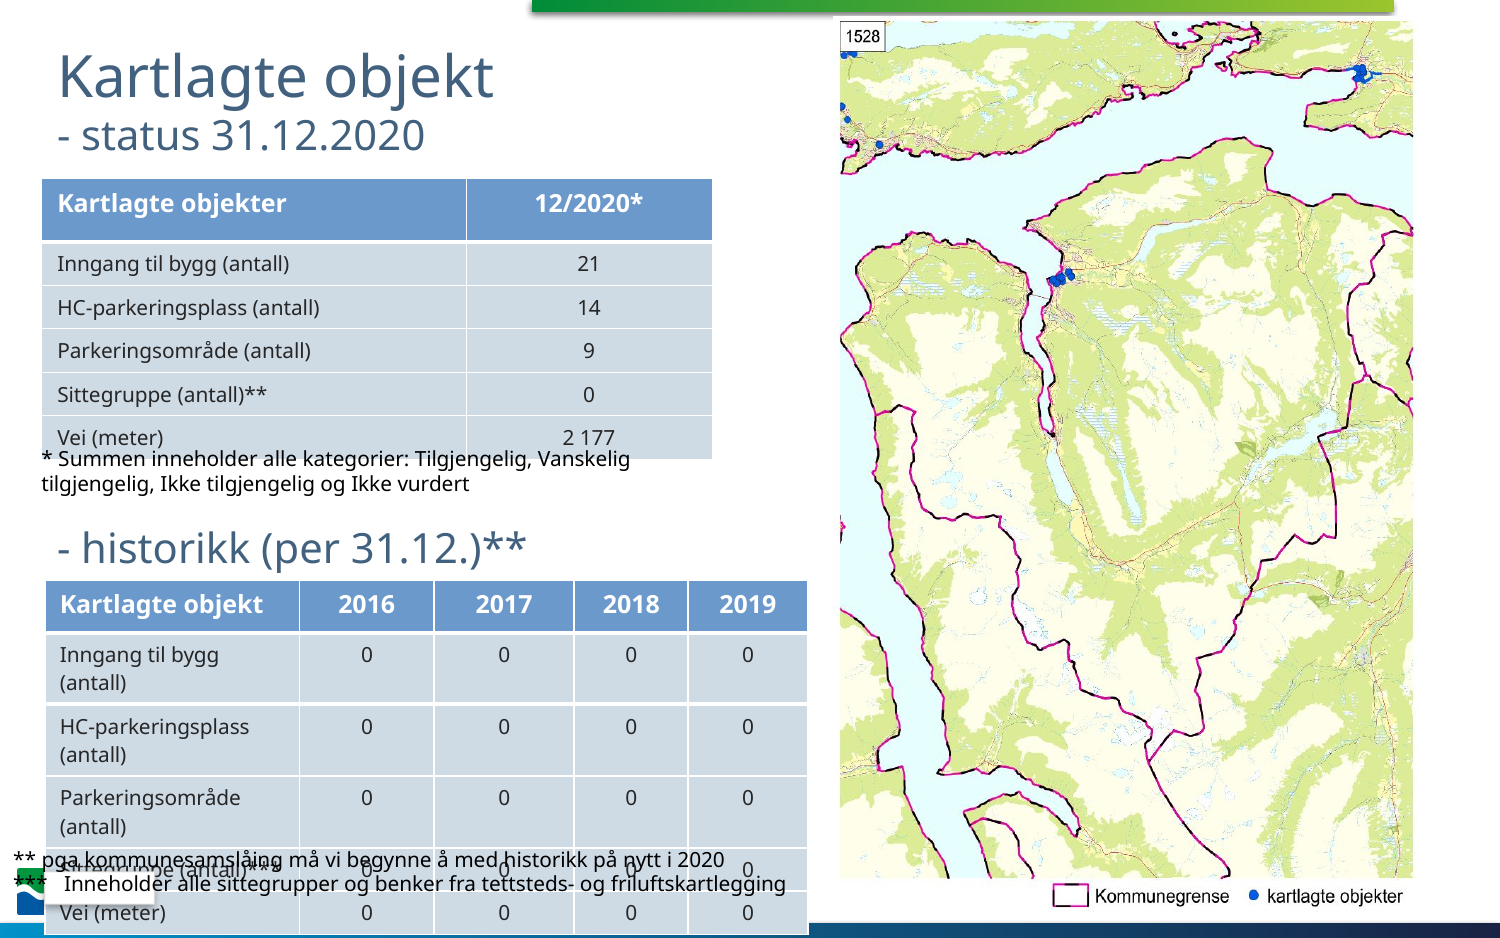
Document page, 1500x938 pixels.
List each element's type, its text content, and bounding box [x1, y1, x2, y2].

table_cell 0 [300, 904, 433, 934]
table_cell 0 [300, 777, 433, 838]
table_header Kartlagte objekt [46, 581, 299, 631]
table_cell Vei (meter) [46, 904, 299, 934]
table_header Kartlagte objekter [42, 179, 466, 240]
table_header 12/2020* [467, 179, 712, 240]
table_cell 0 [467, 373, 712, 415]
text_box Kartlagte objekt - status 31.12.2020 [42, 24, 828, 167]
table_cell 0 [435, 904, 573, 934]
table_cell 0 [802, 849, 807, 890]
table_cell 0 [300, 635, 433, 702]
table_cell 0 [575, 706, 687, 775]
table_cell Parkeringsområde (antall) [42, 329, 466, 372]
table_cell 0 [575, 777, 687, 838]
text_box - historikk (per 31.12.)** [42, 496, 828, 580]
table_cell 0 [435, 706, 573, 775]
table_cell 14 [467, 286, 712, 328]
table_cell Vei (meter) [42, 416, 466, 438]
picture [833, 16, 1419, 913]
text_box ** pga kommunesamslåing må vi begynne å med historikk på nytt i 2020 *** Inneholder alle sittegrupper og benker fra tettsteds- og friluftskartlegging [0, 838, 802, 904]
table_cell 0 [689, 706, 807, 775]
table_cell Parkeringsområde (antall) [46, 777, 299, 838]
table_cell 0 [435, 635, 573, 702]
table_cell 0 [300, 706, 433, 775]
table_cell HC-parkeringsplass (antall) [42, 286, 466, 328]
table_cell 0 [689, 635, 807, 702]
table_cell 0 [575, 635, 687, 702]
text_box * Summen inneholder alle kategorier: Tilgjengelig, Vanskelig tilgjengelig, Ikke tilgjengelig og Ikke vurdert [26, 438, 711, 504]
table_cell 2 177 [467, 416, 712, 459]
table_header 2018 [575, 581, 687, 631]
table_cell 0 [689, 892, 807, 934]
table_cell 0 [689, 777, 807, 847]
table_cell 0 [575, 904, 687, 934]
table_cell 9 [467, 329, 712, 372]
table_cell Sittegruppe (antall)** [42, 373, 466, 415]
table_cell 21 [467, 244, 712, 285]
table_cell Inngang til bygg (antall) [42, 244, 466, 285]
table_cell HC-parkeringsplass (antall) [46, 706, 299, 775]
table_header 2016 [300, 581, 433, 631]
table_header 2017 [435, 581, 573, 631]
table_cell 0 [435, 777, 573, 838]
table_header 2019 [689, 581, 807, 631]
table_cell Inngang til bygg (antall) [46, 635, 299, 702]
